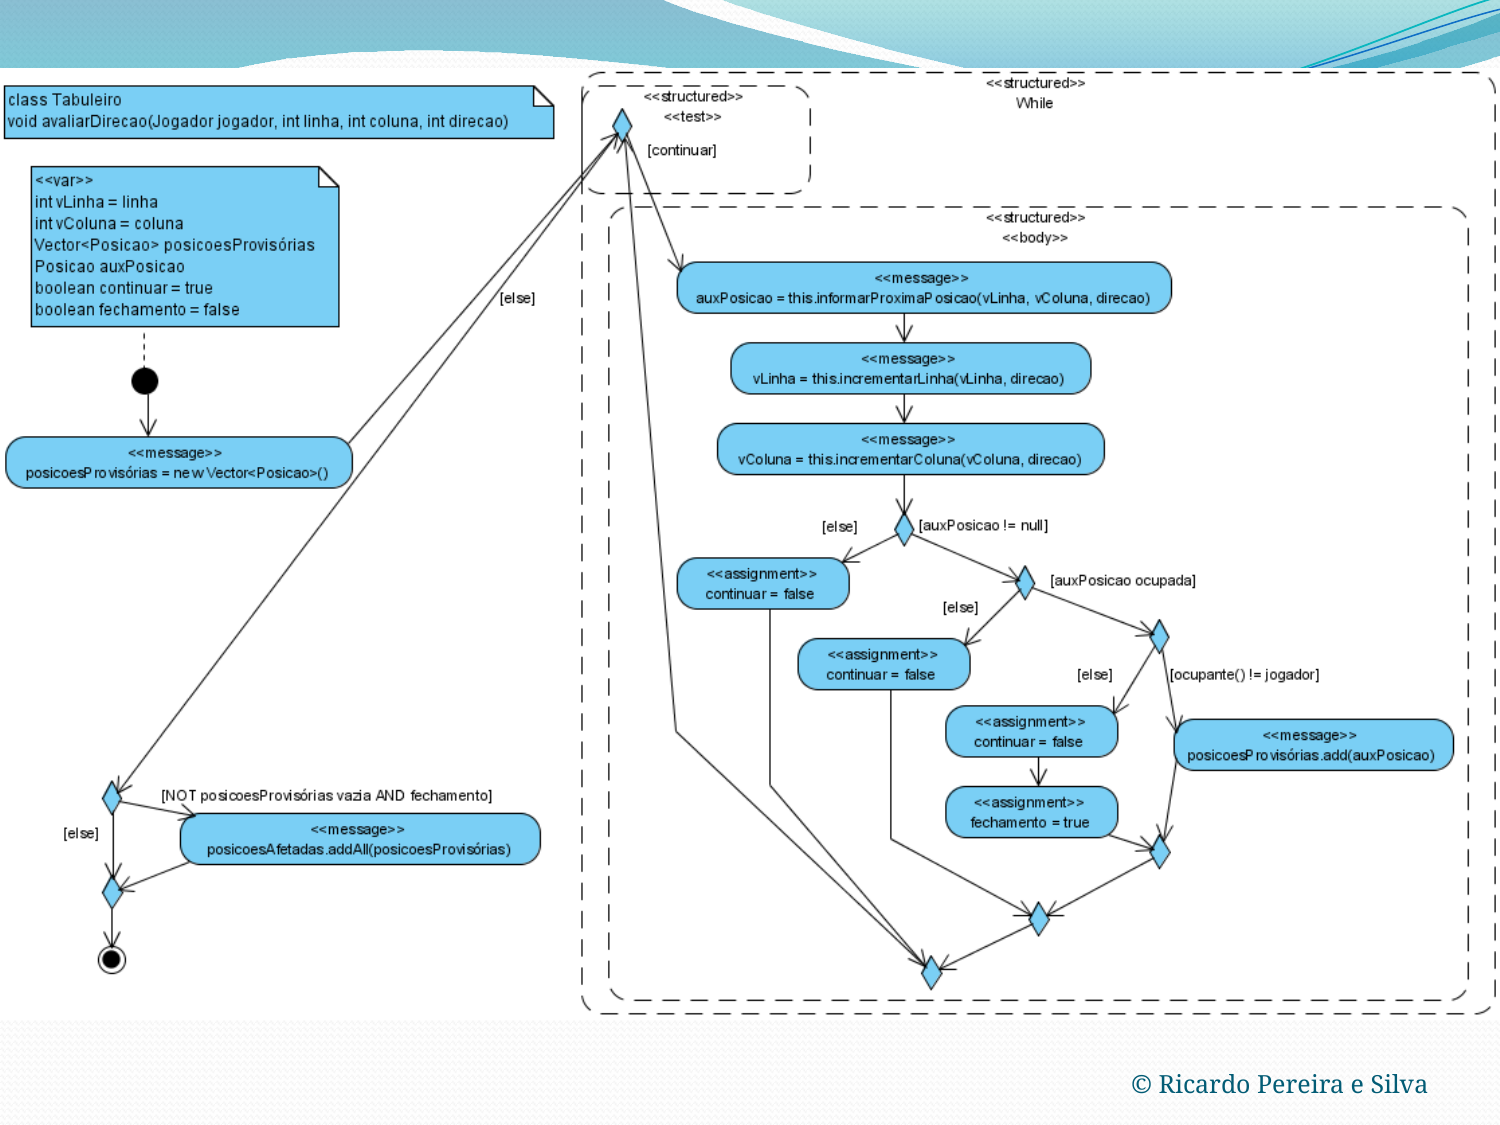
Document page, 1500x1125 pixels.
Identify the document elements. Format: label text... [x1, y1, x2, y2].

picture [0, 68, 1500, 1020]
footer © Ricardo Pereira e Silva [1101, 1042, 1429, 1103]
